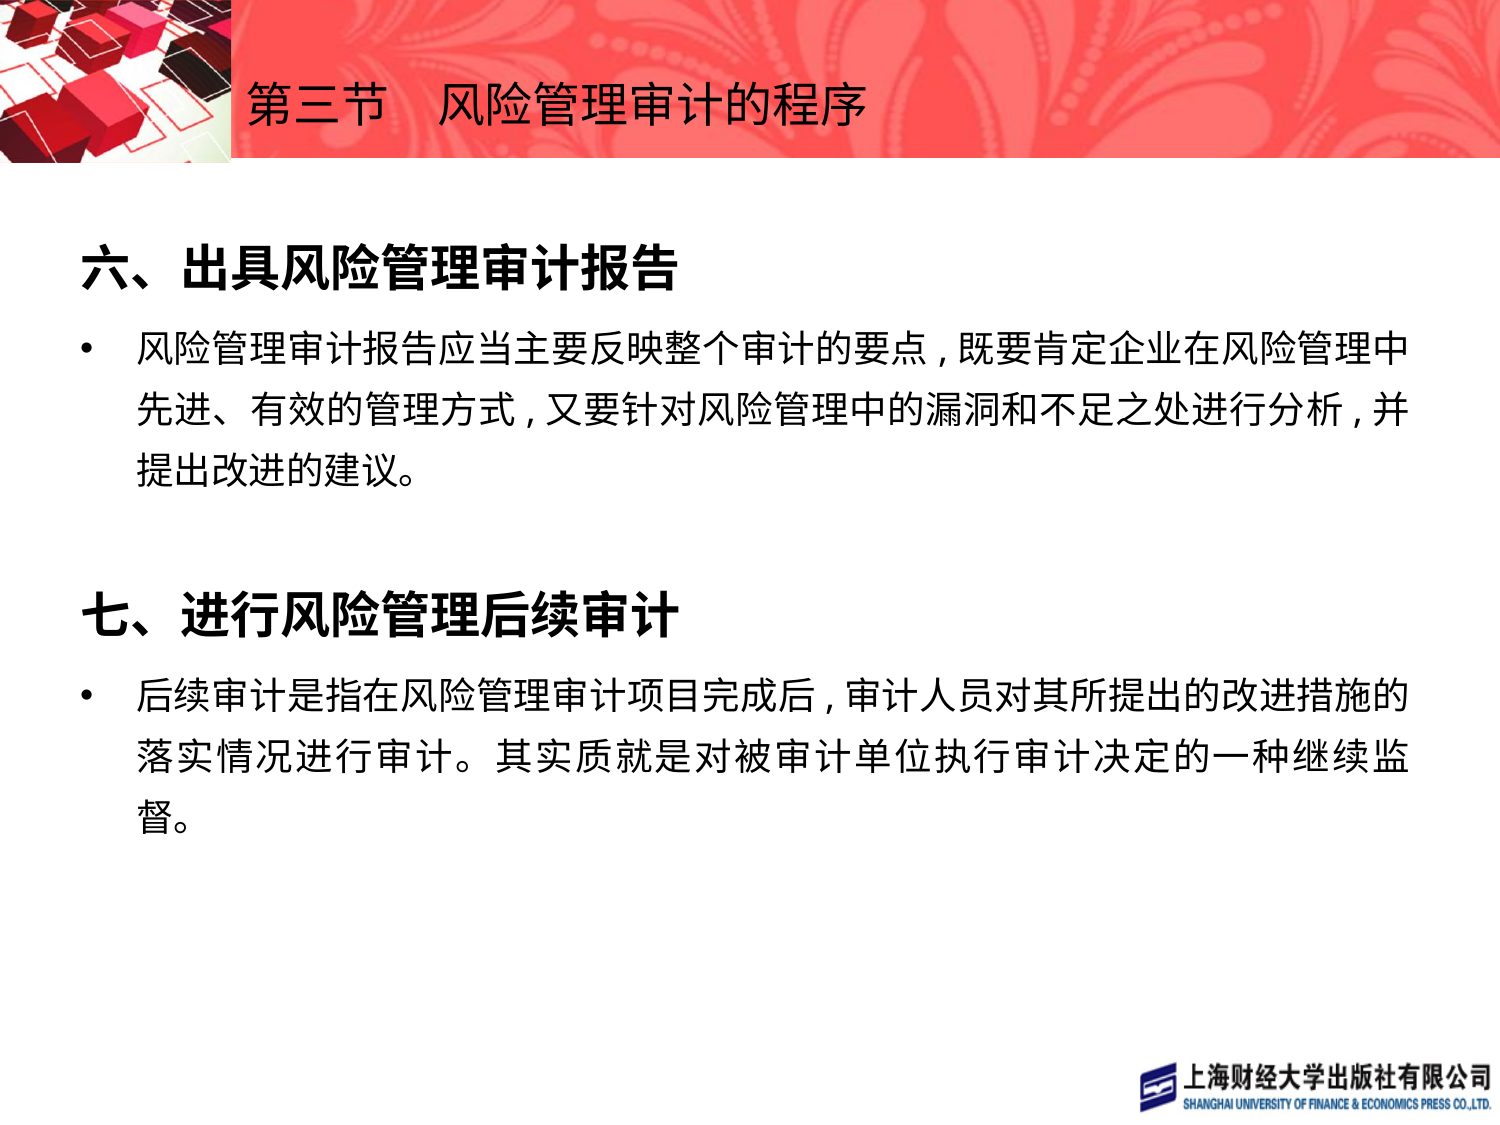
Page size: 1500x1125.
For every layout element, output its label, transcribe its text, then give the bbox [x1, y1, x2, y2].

title 第三节 风险管理审计的程序 [230, 45, 1461, 161]
picture [1139, 1058, 1495, 1118]
list 六、出具风险管理审计报告 风险管理审计报告应当主要反映整个审计的要点,既要肯定企业在风险管理中先进、有效的管理方式,又要针对风险管理中的漏洞和不足之处进行分析,并提出改进的建议。 七、进行风险管理后续审计 后续审计是指在风险管理审计项目完成后,审计人员对其所提出的改进措施的落实情况进行审计。其实质就是对被审计单位执行审计决定的一种继续监督。 [64, 208, 1425, 1047]
